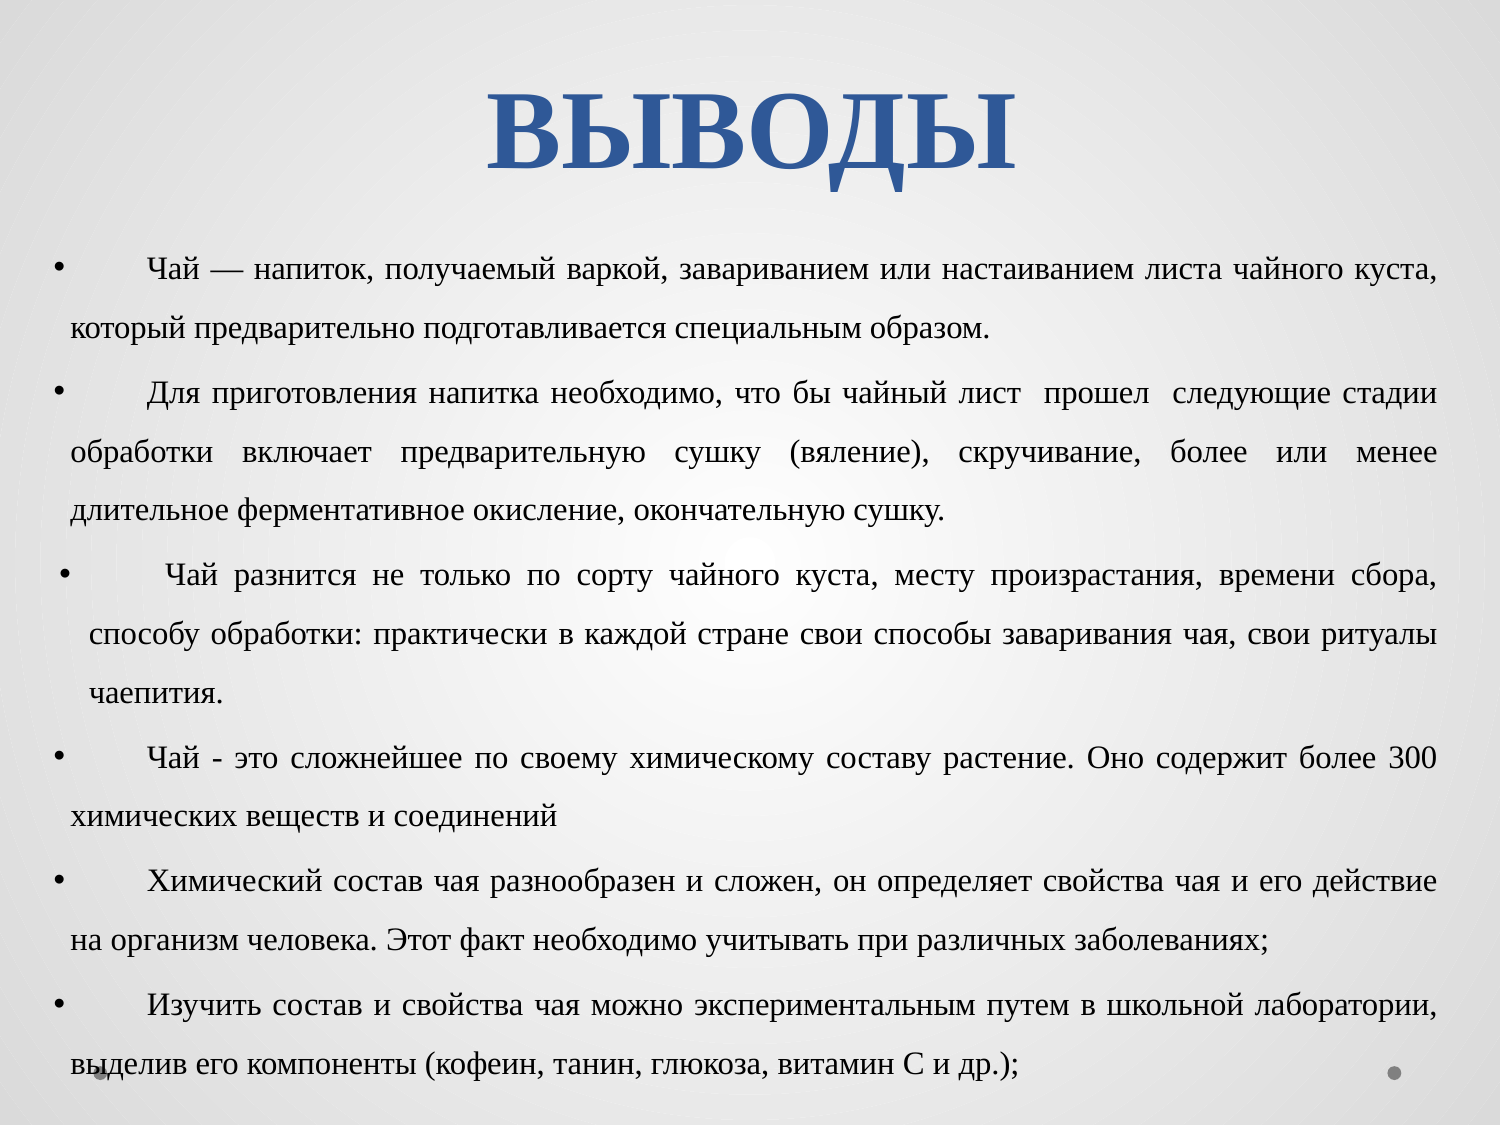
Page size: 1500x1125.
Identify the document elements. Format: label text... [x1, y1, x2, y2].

title ВЫВОДЫ [76, 0, 1427, 199]
list Чай — напиток, получаемый варкой, завариванием или настаиванием листа чайного куста, который предварительно подготавливается специальным образом. Для приготовления напитка необходимо, что бы чайный лист прошел следующие стадии обработки включает предварительную сушку (вяление), скручивание, более или менее длительное ферментативное окисление, окончательную сушку. Чай разнится не только по сорту чайного куста, месту произрастания, времени сбора, способу обработки: практически в каждой стране свои способы заваривания чая, свои ритуалы чаепития. Чай - это сложнейшее по своему химическому составу растение. Оно содержит более 300 химических веществ и соединений Химический состав чая разнообразен и сложен, он определяет свойства чая и его действие на организм человека. Этот факт необходимо учитывать при различных заболеваниях; Изучить состав и свойства чая можно экспериментальным путем в школьной лаборатории, выделив его компоненты (кофеин, танин, глюкоза, витамин С и др.); [0, 219, 1453, 1094]
